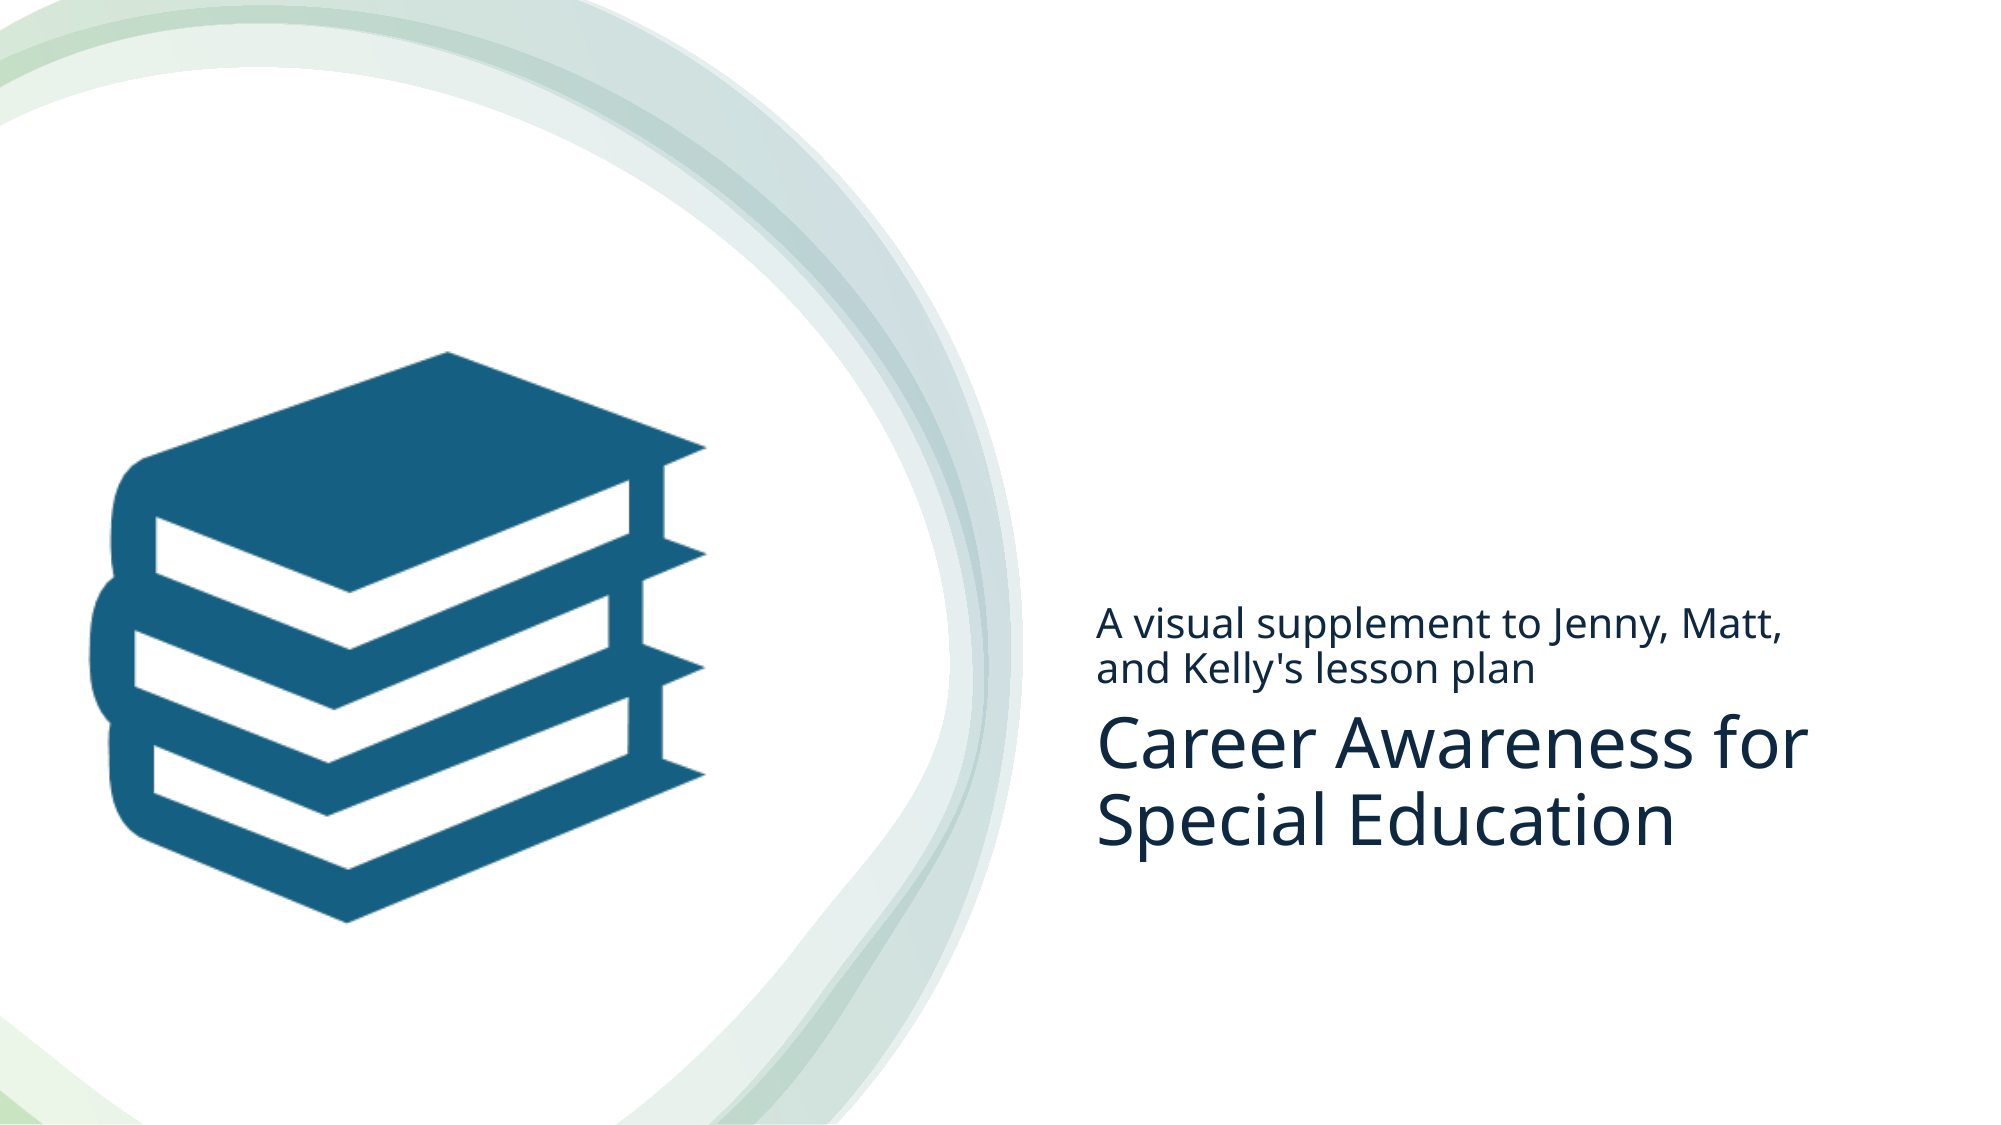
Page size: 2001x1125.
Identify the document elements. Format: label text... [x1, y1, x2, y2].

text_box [0, 0, 1024, 1125]
text_box [1024, 0, 2000, 1125]
title Career Awareness for Special Education [1081, 701, 1870, 913]
subtitle A visual supplement to Jenny, Matt, and Kelly's lesson plan [1081, 562, 1870, 701]
